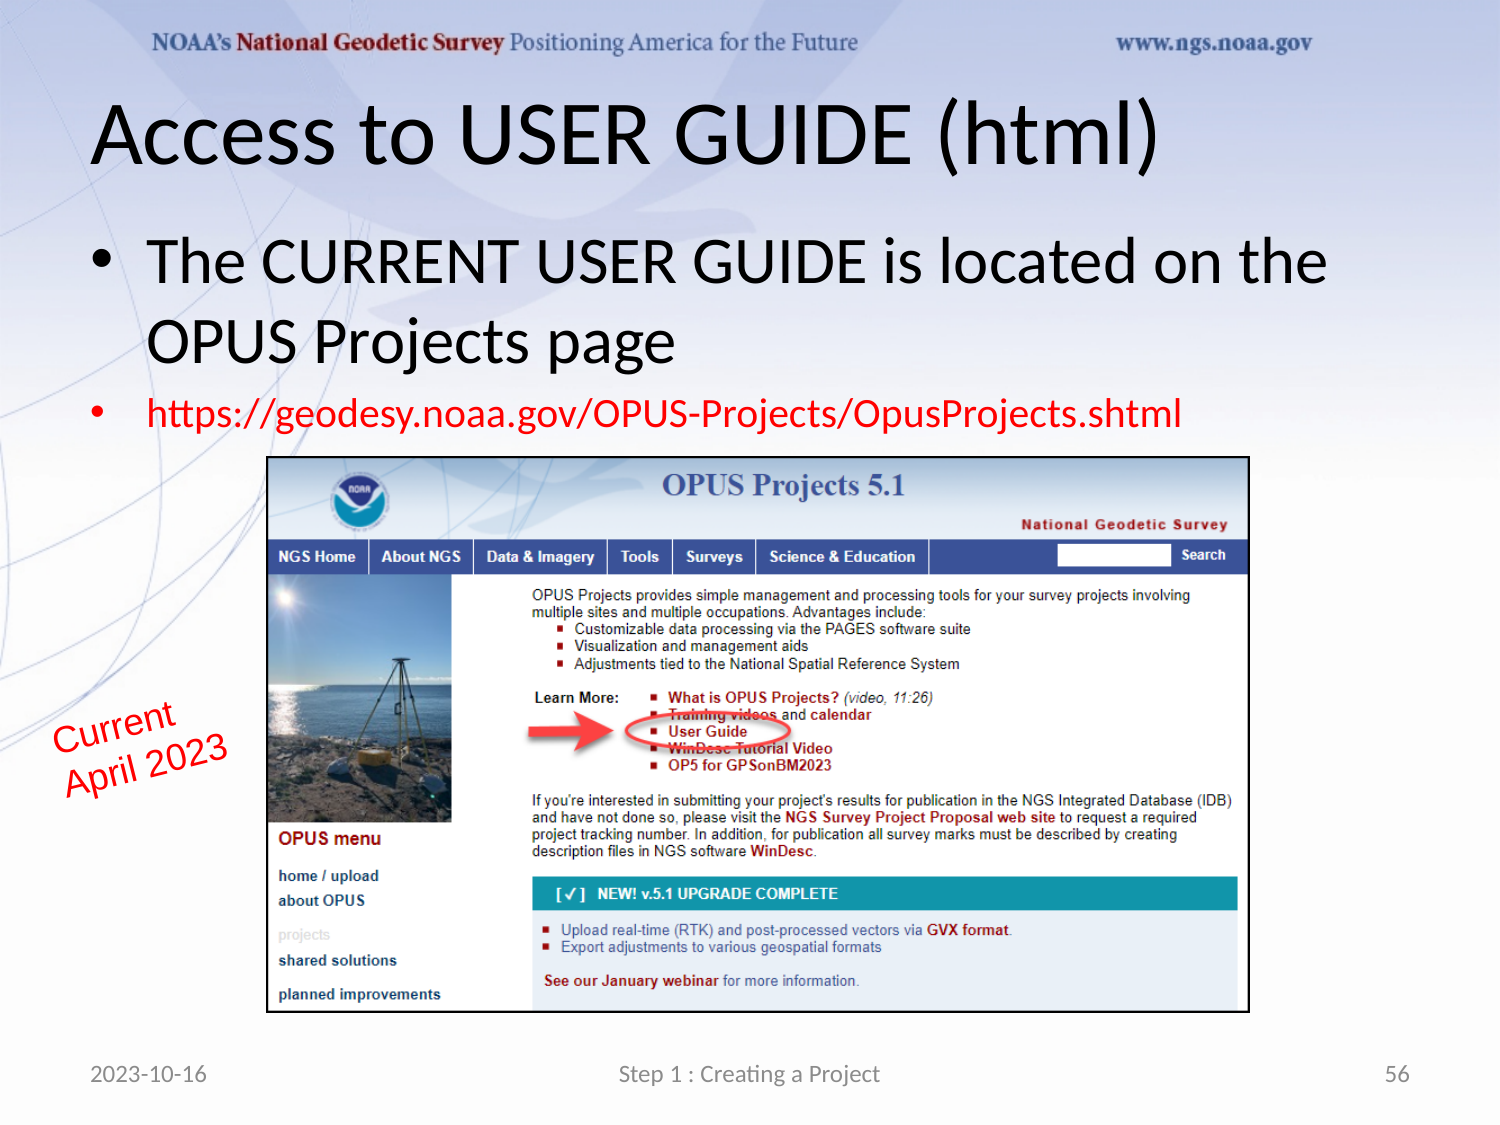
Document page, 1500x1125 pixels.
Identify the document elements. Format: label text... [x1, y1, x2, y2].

title Access to USER GUIDE (html) [74, 74, 1426, 181]
list The CURRENT USER GUIDE is located on the OPUS Projects page https://geodesy.noaa.gov/OPUS-Projects/OpusProjects.shtml [74, 209, 1426, 1021]
footer Step 1 : Creating a Project [512, 1042, 988, 1103]
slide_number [75, 1042, 425, 1103]
picture [0, 0, 1500, 1125]
text_box Current April 2023 [30, 657, 261, 817]
slide_number 56 [1074, 1042, 1425, 1103]
